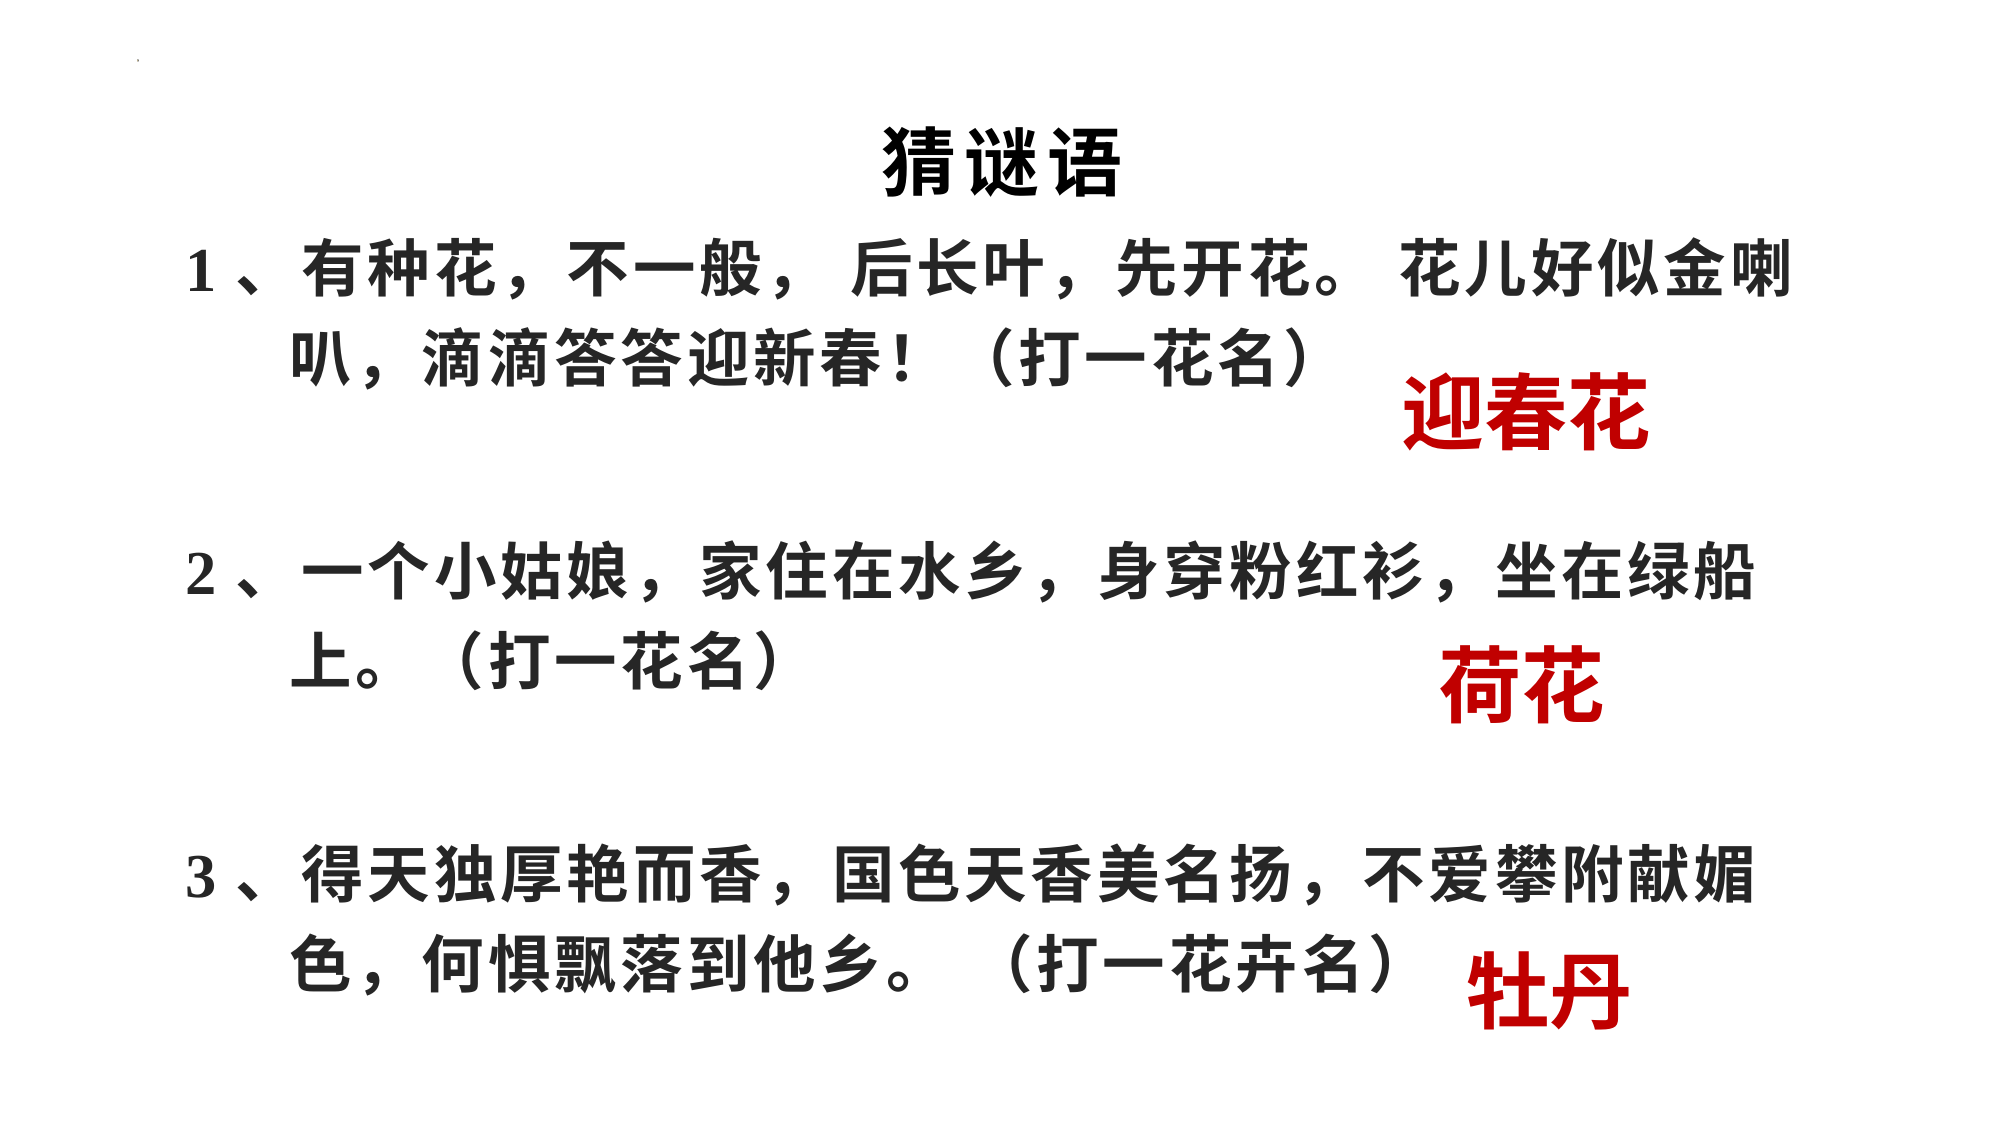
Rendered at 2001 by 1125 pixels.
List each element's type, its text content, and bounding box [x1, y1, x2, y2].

text_box 1、有种花，不一般， 后长叶，先开花。 花儿好似金喇叭，滴滴答答迎新春！（打一花名） 2、一个小姑娘，家住在水乡，身穿粉红衫，坐在绿船上。（打一花名） 3、得天独厚艳而香，国色天香美名扬，不爱攀附献媚色，何惧飘落到他乡。 （打一花卉名） [170, 206, 1830, 1008]
text_box 迎春花 [1381, 349, 1672, 470]
text_box 猜谜语 [352, 87, 1652, 206]
text_box 荷花 [1418, 623, 1626, 744]
text_box 牡丹 [1445, 929, 1653, 1049]
